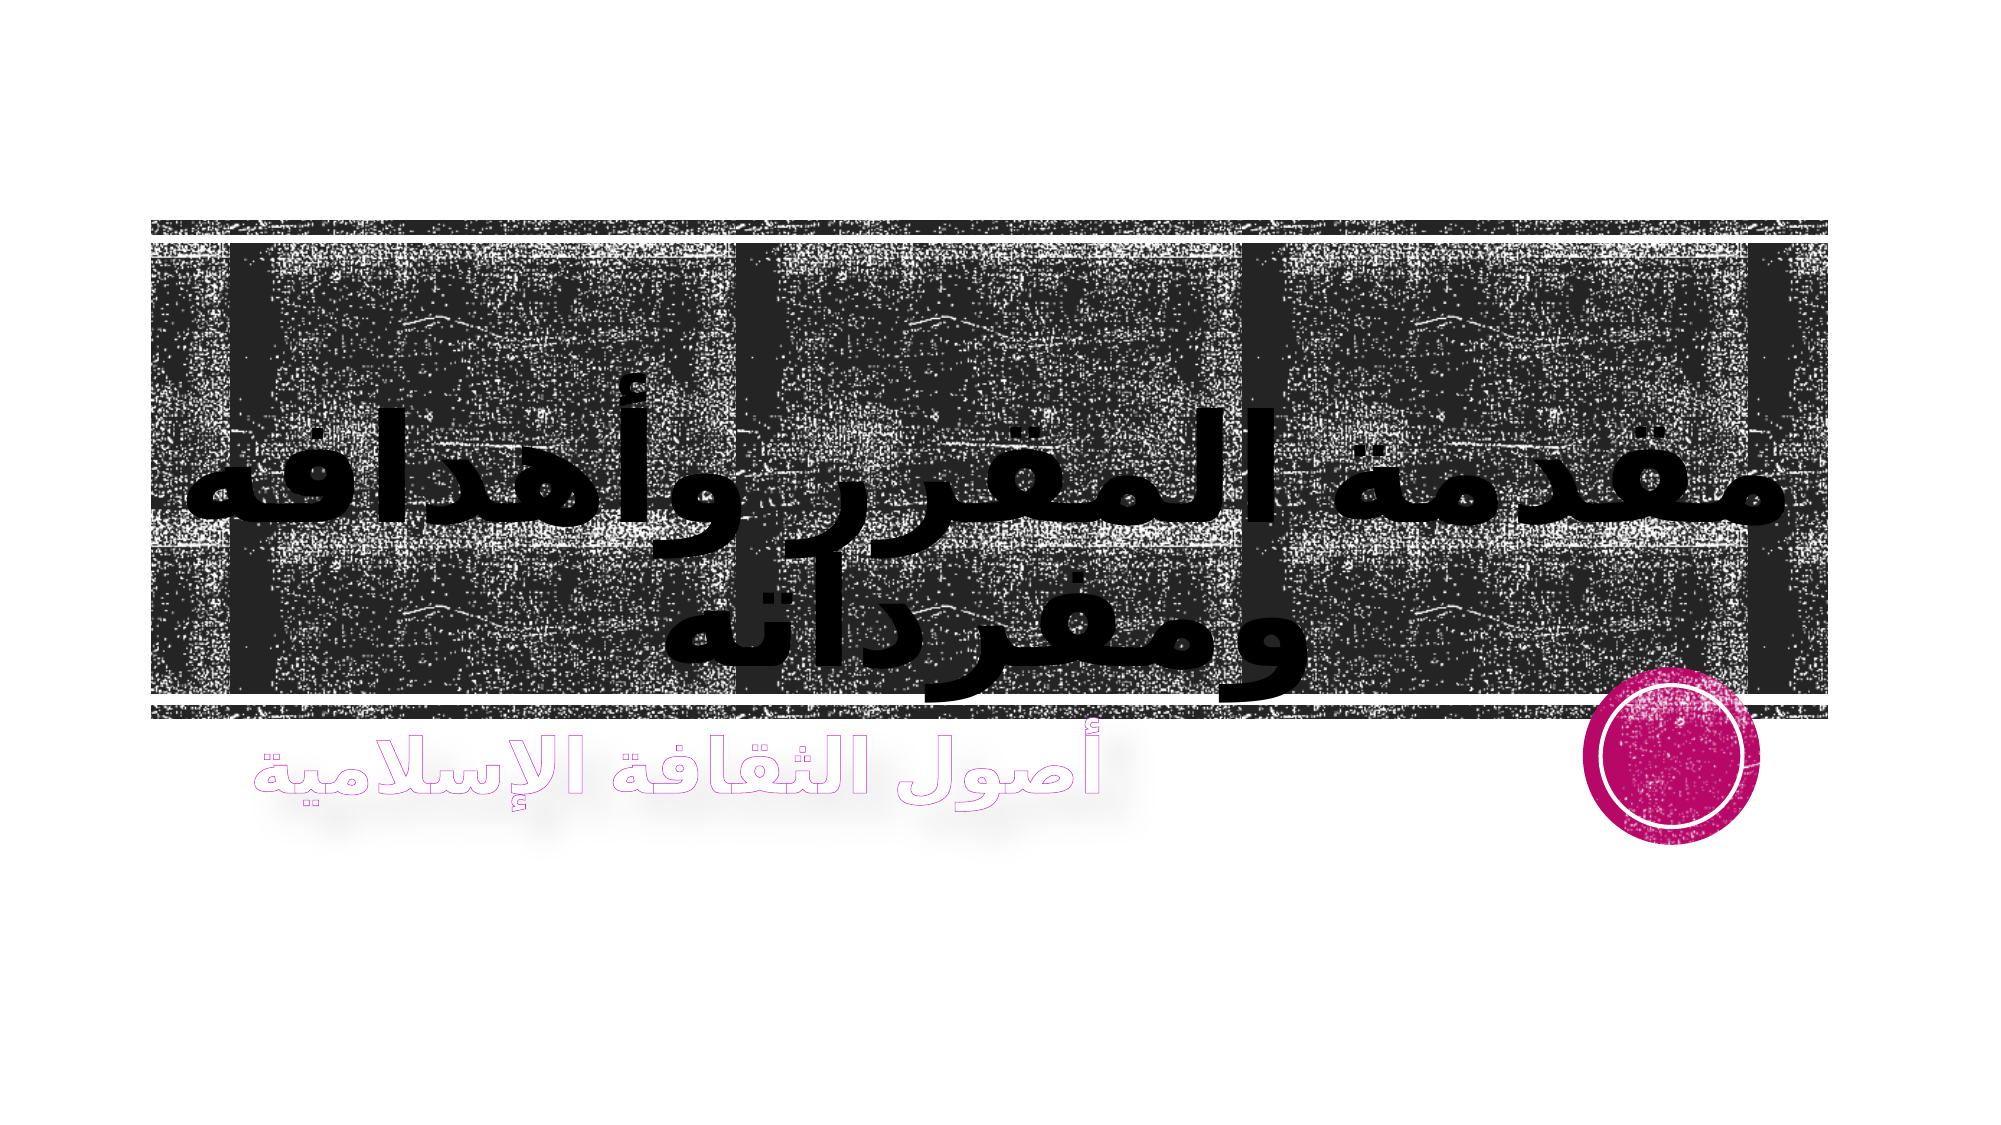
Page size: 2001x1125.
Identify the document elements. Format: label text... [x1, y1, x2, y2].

title مقدمة المقرر وأهدافه ومفرداته [156, 202, 1819, 900]
subtitle أصول الثقافة الإسلامية [234, 720, 1124, 896]
